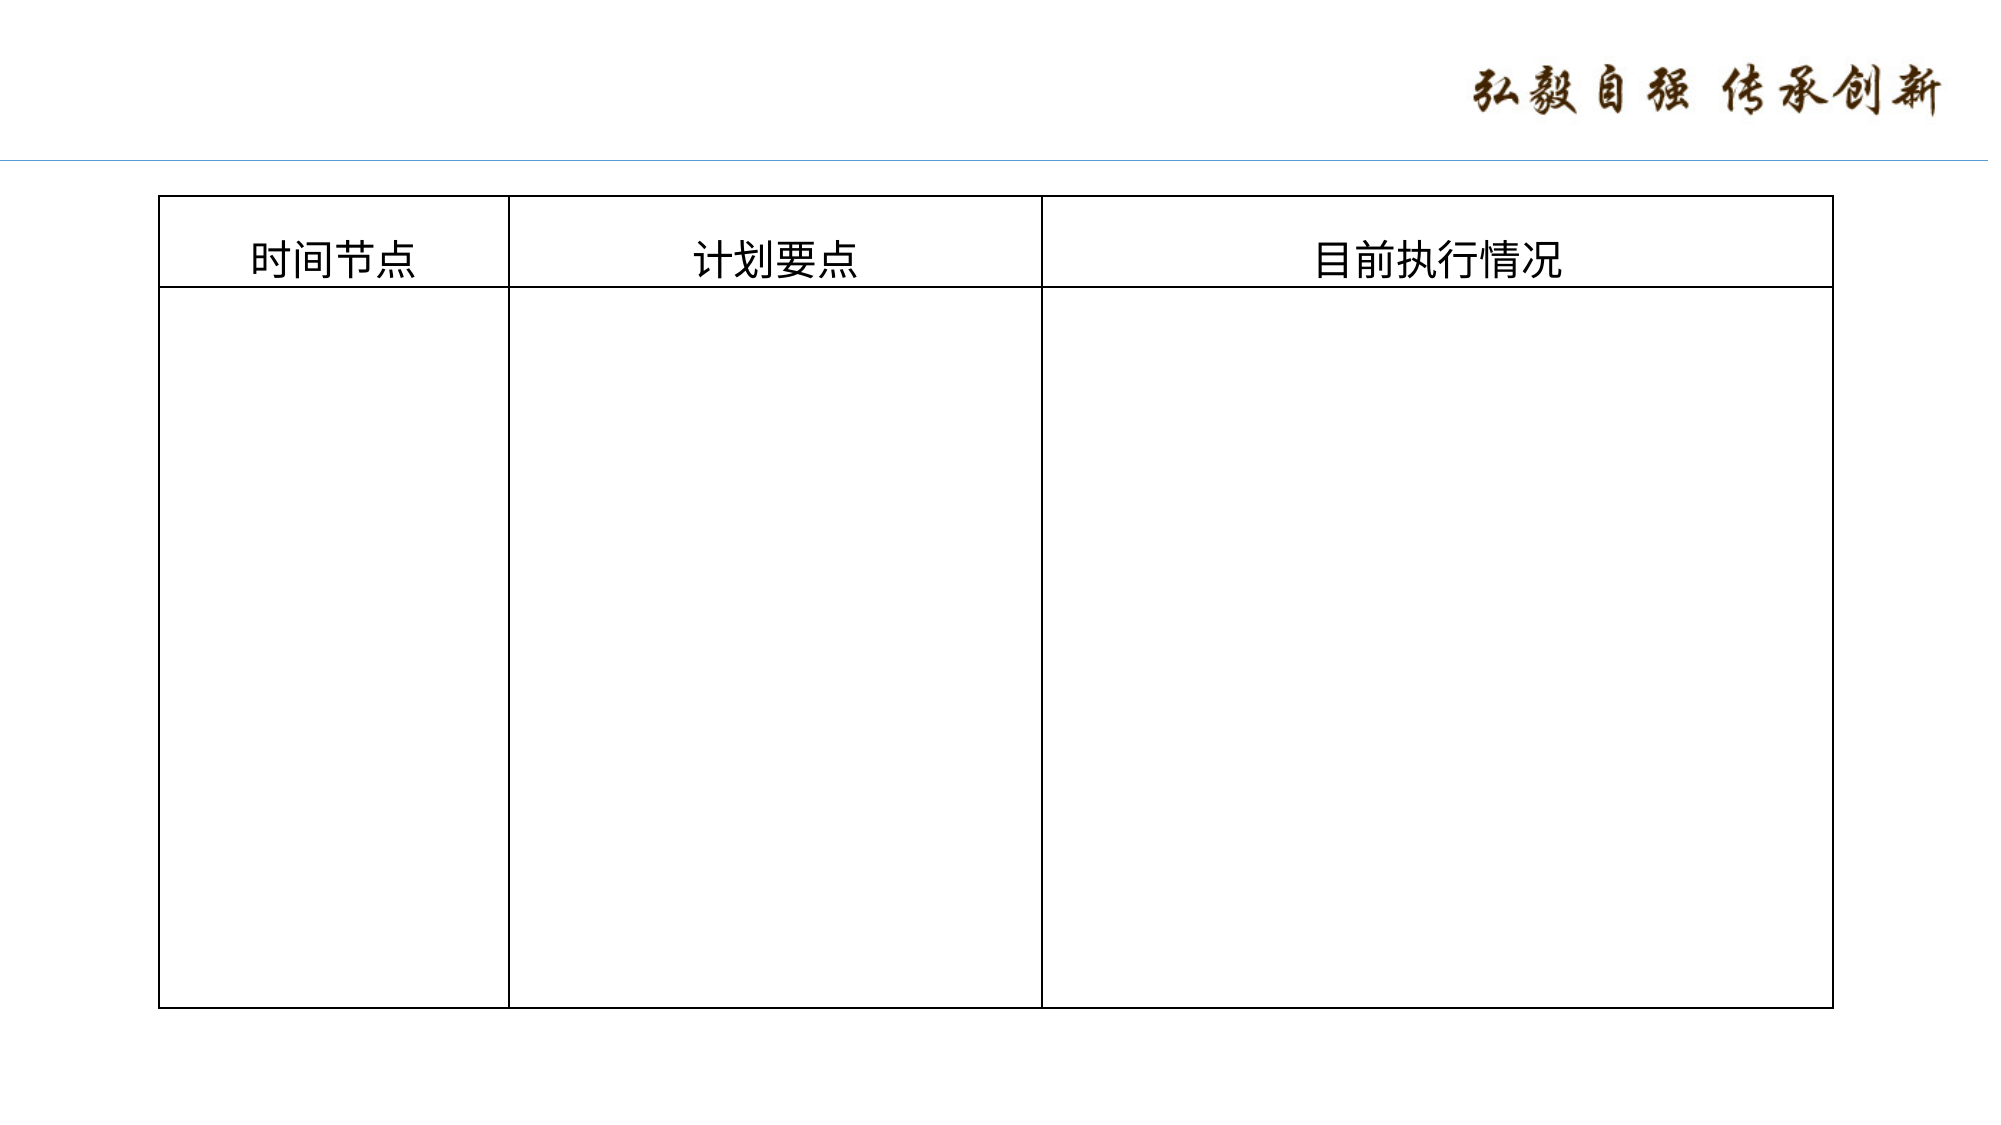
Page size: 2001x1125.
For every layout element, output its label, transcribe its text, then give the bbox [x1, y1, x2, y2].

picture [1443, 24, 1988, 160]
table_cell [160, 288, 508, 1007]
table_cell [510, 288, 1041, 1007]
table_header 目前执行情况 [1043, 197, 1832, 286]
table_header 时间节点 [160, 197, 508, 286]
table_header 计划要点 [510, 197, 1041, 286]
table_cell [1043, 288, 1832, 1007]
